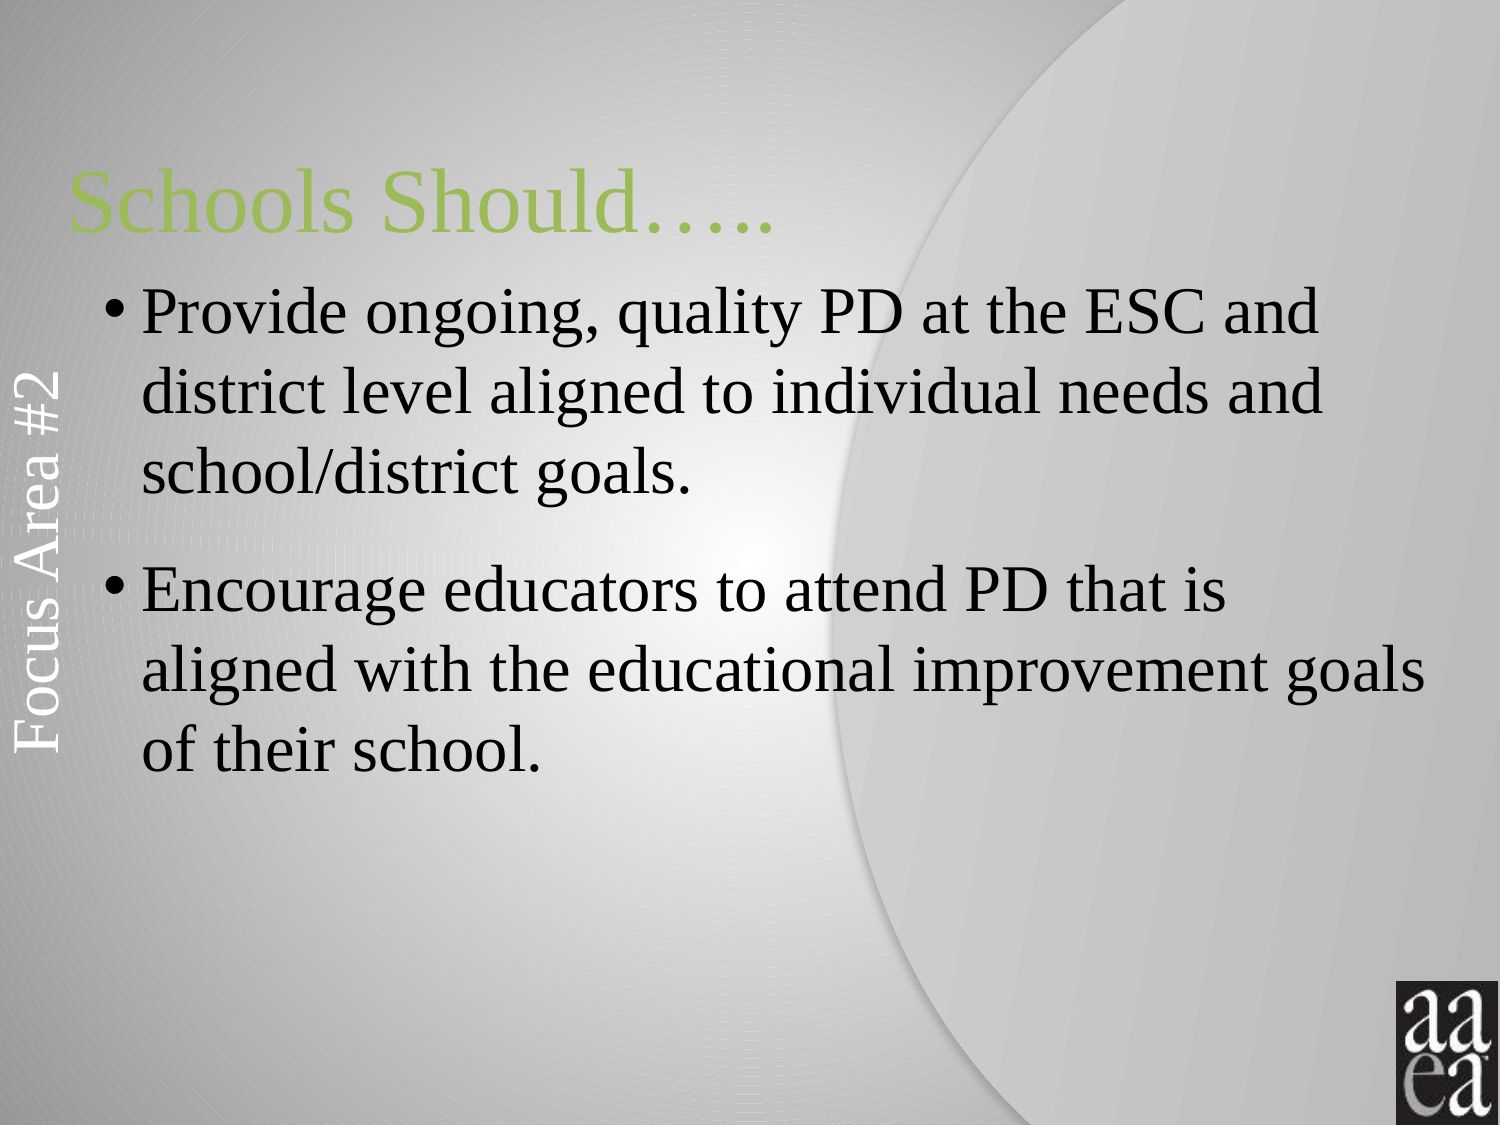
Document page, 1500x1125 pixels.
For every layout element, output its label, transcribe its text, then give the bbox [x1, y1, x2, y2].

picture [1396, 981, 1498, 1125]
text_box Focus Area #2 [0, 140, 77, 985]
title Schools Should….. [51, 125, 1449, 220]
list Provide ongoing, quality PD at the ESC and district level aligned to individual needs and school/district goals. Encourage educators to attend PD that is aligned with the educational improvement goals of their school. [51, 252, 1449, 1000]
